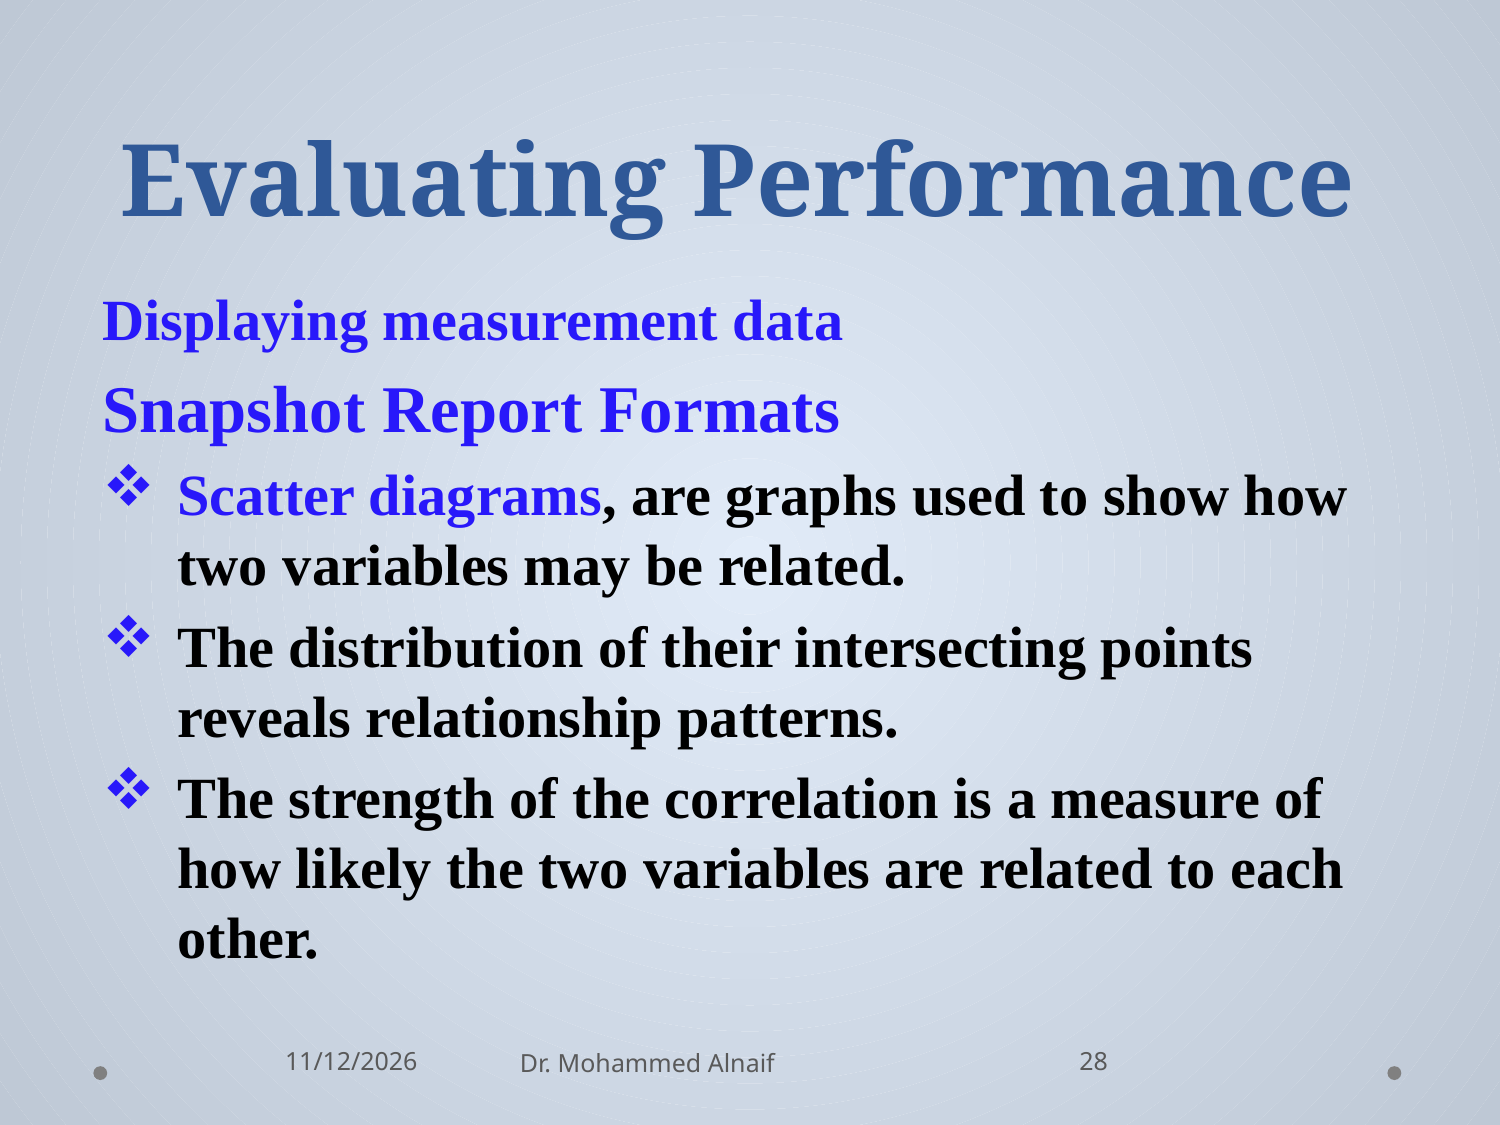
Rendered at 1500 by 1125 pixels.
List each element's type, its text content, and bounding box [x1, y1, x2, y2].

subtitle Displaying measurement data Snapshot Report Formats Scatter diagrams, are graphs used to show how two variables may be related. The distribution of their intersecting points reveals relationship patterns. The strength of the correlation is a measure of how likely the two variables are related to each other. [87, 275, 1388, 1001]
footer Dr. Mohammed Alnaif [512, 1025, 988, 1100]
slide_number 28 [1074, 1025, 1425, 1100]
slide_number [75, 1025, 425, 1100]
title Evaluating Performance [100, 78, 1376, 244]
